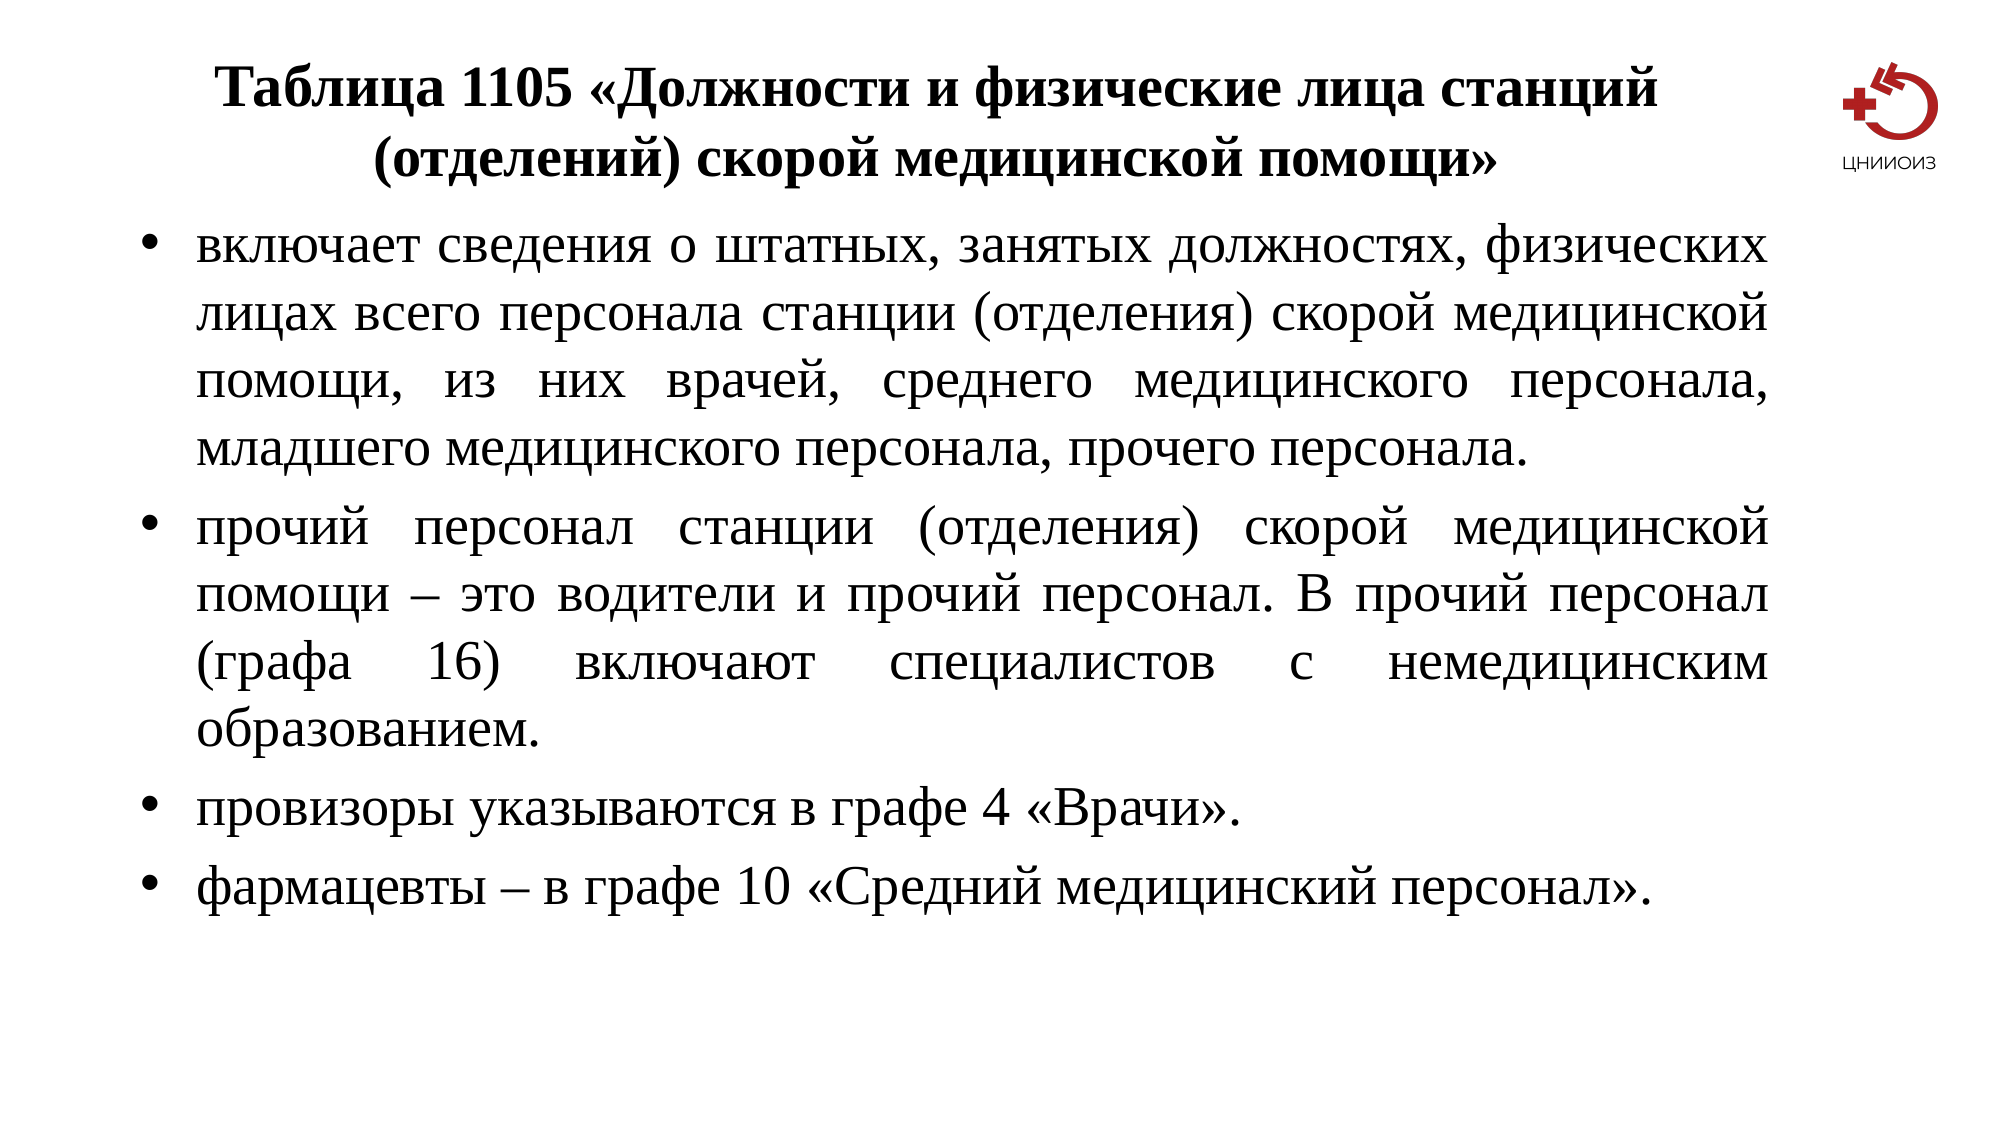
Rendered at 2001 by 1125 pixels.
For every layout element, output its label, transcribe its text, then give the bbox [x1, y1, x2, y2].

list включает сведения о штатных, занятых должностях, физических лицах всего персонала станции (отделения) скорой медицинской помощи, из них врачей, среднего медицинского персонала, младшего медицинского персонала, прочего персонала. прочий персонал станции (отделения) скорой медицинской помощи – это водители и прочий персонал. В прочий персонал (графа 16) включают специалистов с немедицинским образованием. провизоры указываются в графе 4 «Врачи». фармацевты – в графе 10 «Средний медицинский персонал». [125, 199, 1786, 1050]
title Таблица 1105 «Должности и физические лица станций (отделений) скорой медицинской помощи» [176, 23, 1697, 199]
picture [1843, 61, 1938, 173]
